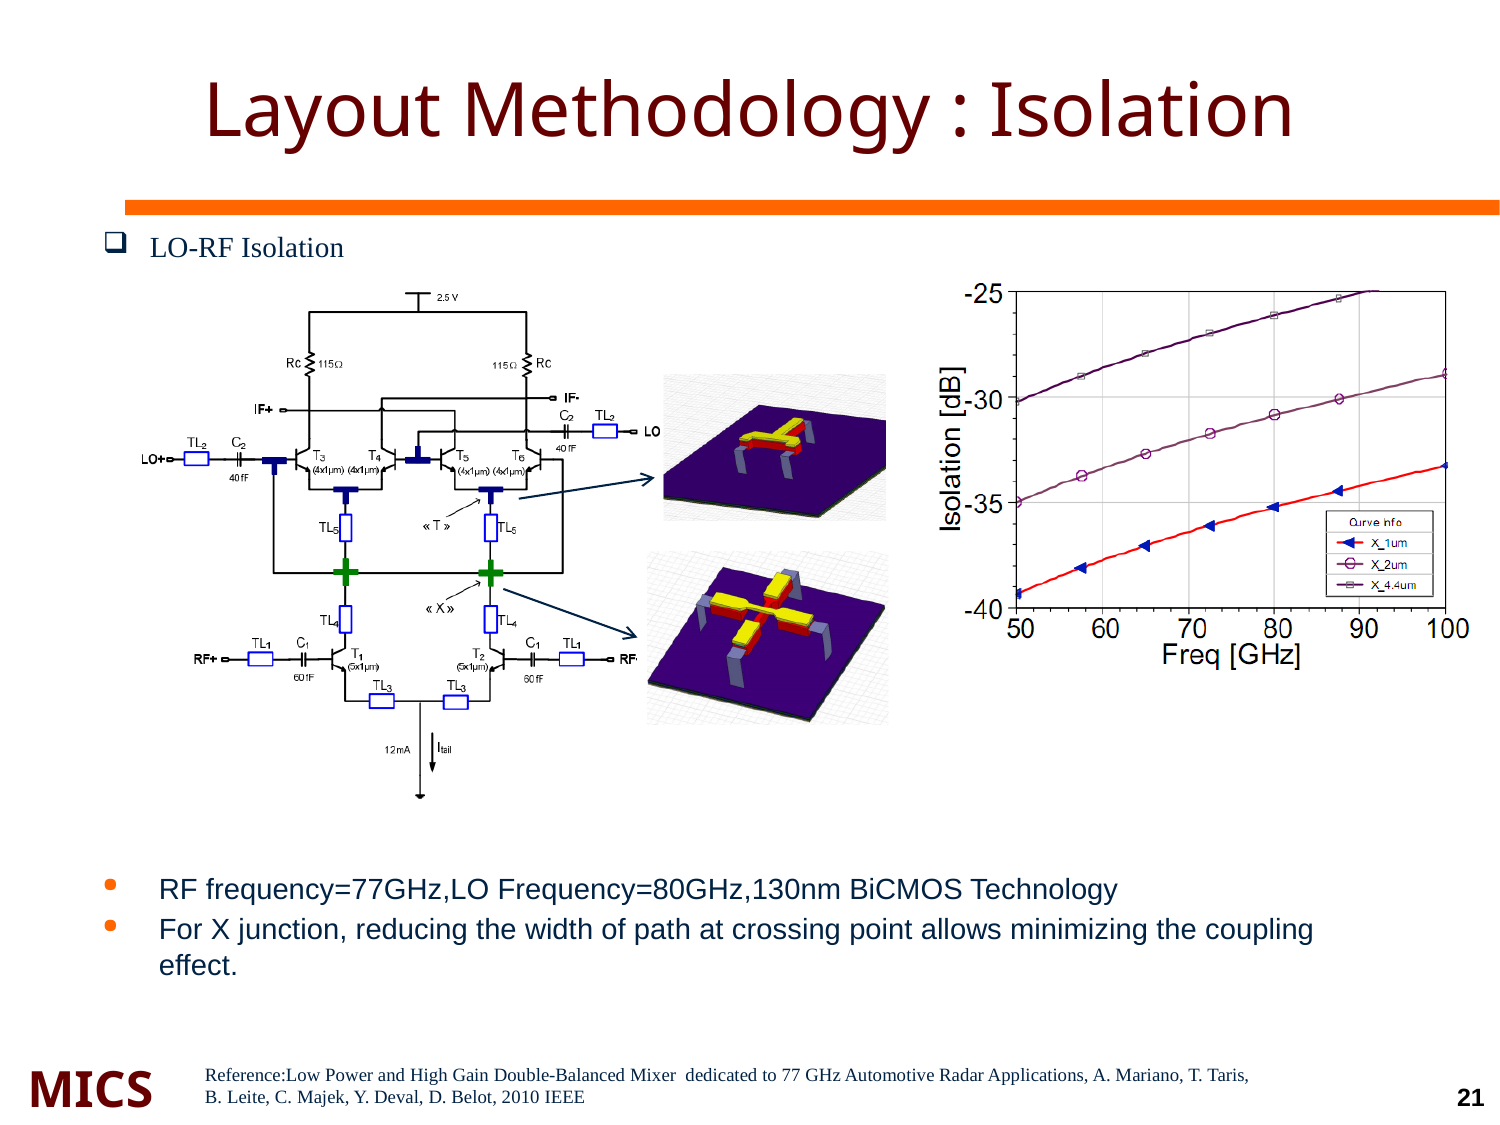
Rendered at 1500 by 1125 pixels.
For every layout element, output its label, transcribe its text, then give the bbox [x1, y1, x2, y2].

picture [924, 261, 1488, 672]
text_box Reference:Low Power and High Gain Double-Balanced Mixer dedicated to 77 GHz Automotive Radar Applications, A. Mariano, T. Taris, B. Leite, C. Majek, Y. Deval, D. Belot, 2010 IEEE [190, 1054, 1269, 1125]
slide_number 21 [1425, 1067, 1500, 1125]
list RF frequency=77GHz,LO Frequency=80GHz,130nm BiCMOS Technology For X junction, reducing the width of path at crossing point allows minimizing the coupling effect. [87, 862, 1409, 1015]
title Layout Methodology : Isolation [112, 12, 1388, 201]
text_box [504, 589, 638, 638]
text_box LO-RF Isolation [88, 221, 360, 271]
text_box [519, 477, 656, 499]
picture [124, 280, 896, 806]
